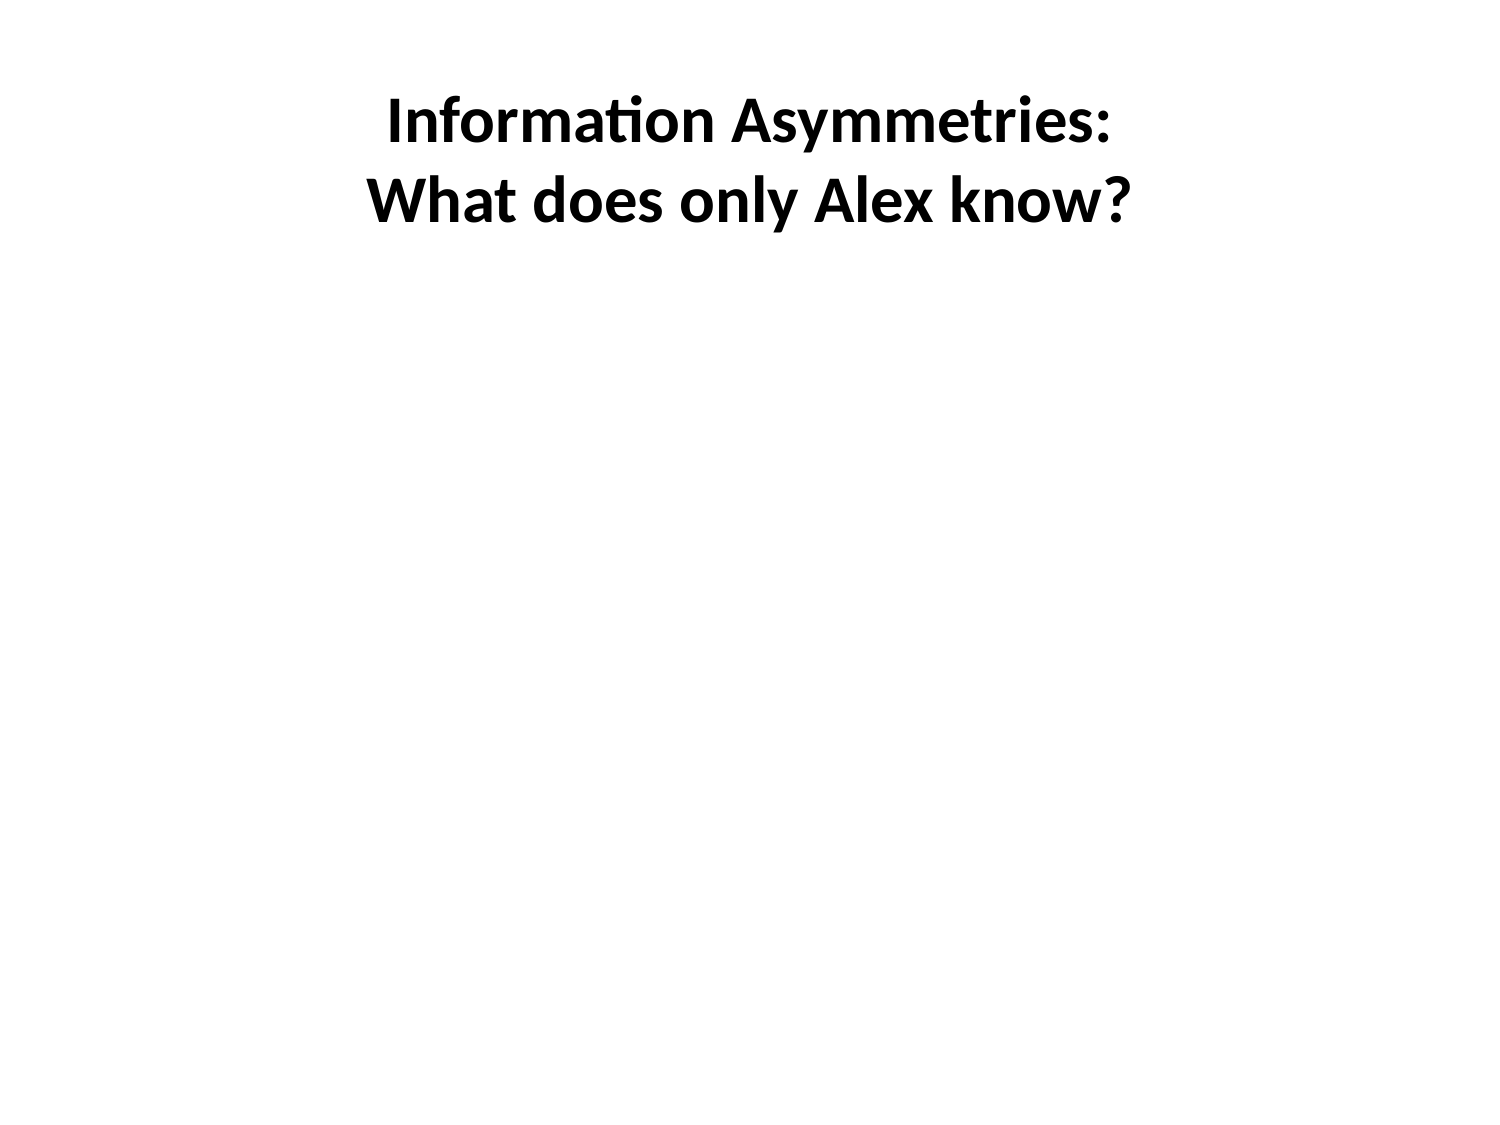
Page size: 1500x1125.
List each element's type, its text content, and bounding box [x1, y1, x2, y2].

title Information Asymmetries: What does only Alex know? [75, 62, 1425, 250]
